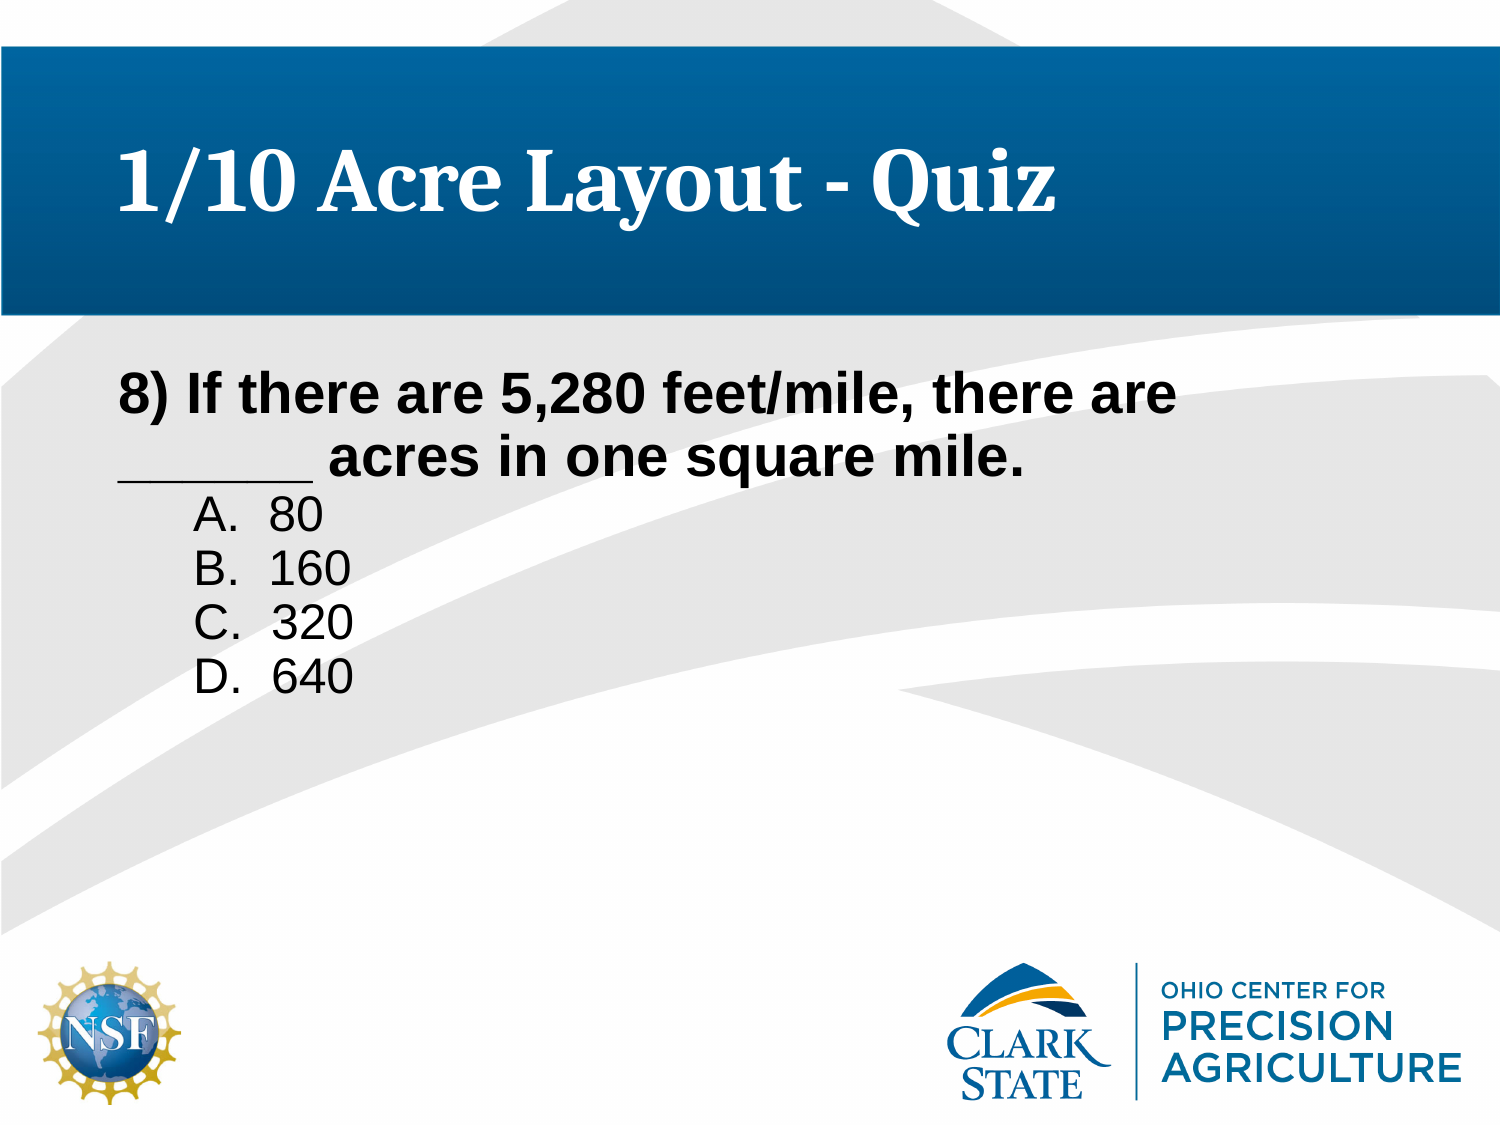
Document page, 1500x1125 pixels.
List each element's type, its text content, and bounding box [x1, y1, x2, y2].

picture [4, 49, 1500, 313]
list 8) If there are 5,280 feet/mile, there are ______ acres in one square mile. 80 160 320 640 [103, 355, 1397, 897]
picture [0, 0, 1500, 1125]
title 1/10 Acre Layout - Quiz [103, 50, 1397, 313]
